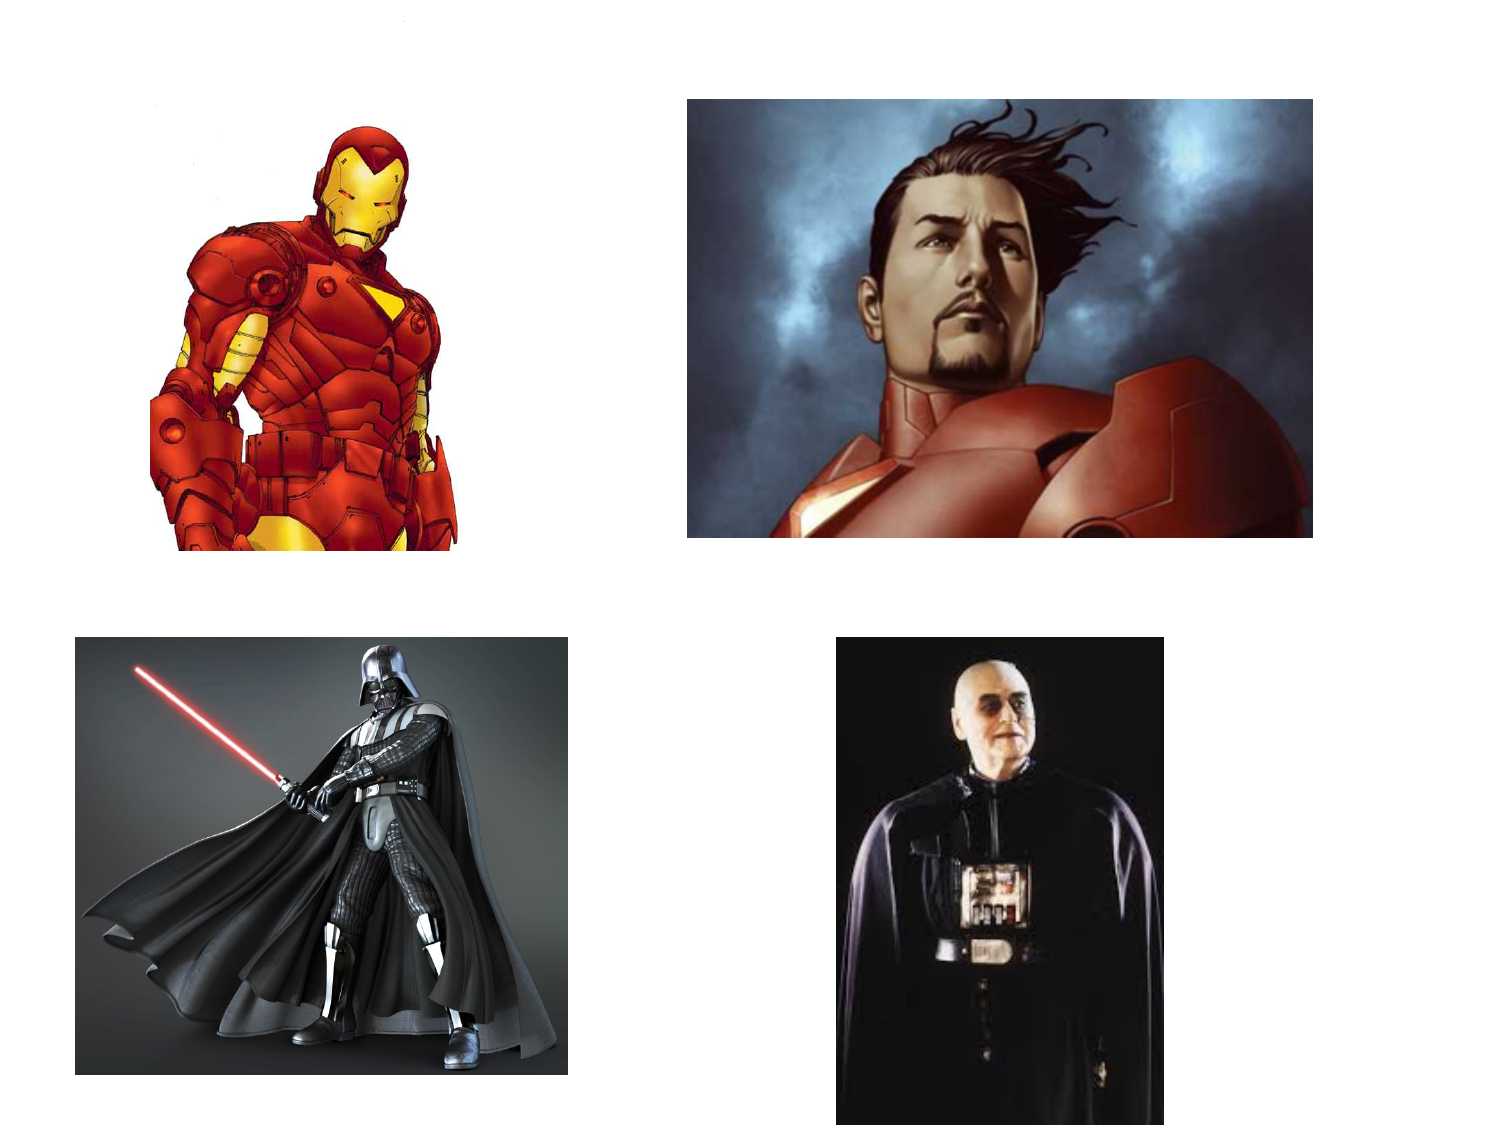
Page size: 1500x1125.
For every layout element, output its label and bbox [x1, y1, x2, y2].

picture [836, 637, 1164, 1125]
picture [74, 637, 568, 1076]
picture [149, 4, 514, 551]
picture [687, 99, 1313, 538]
